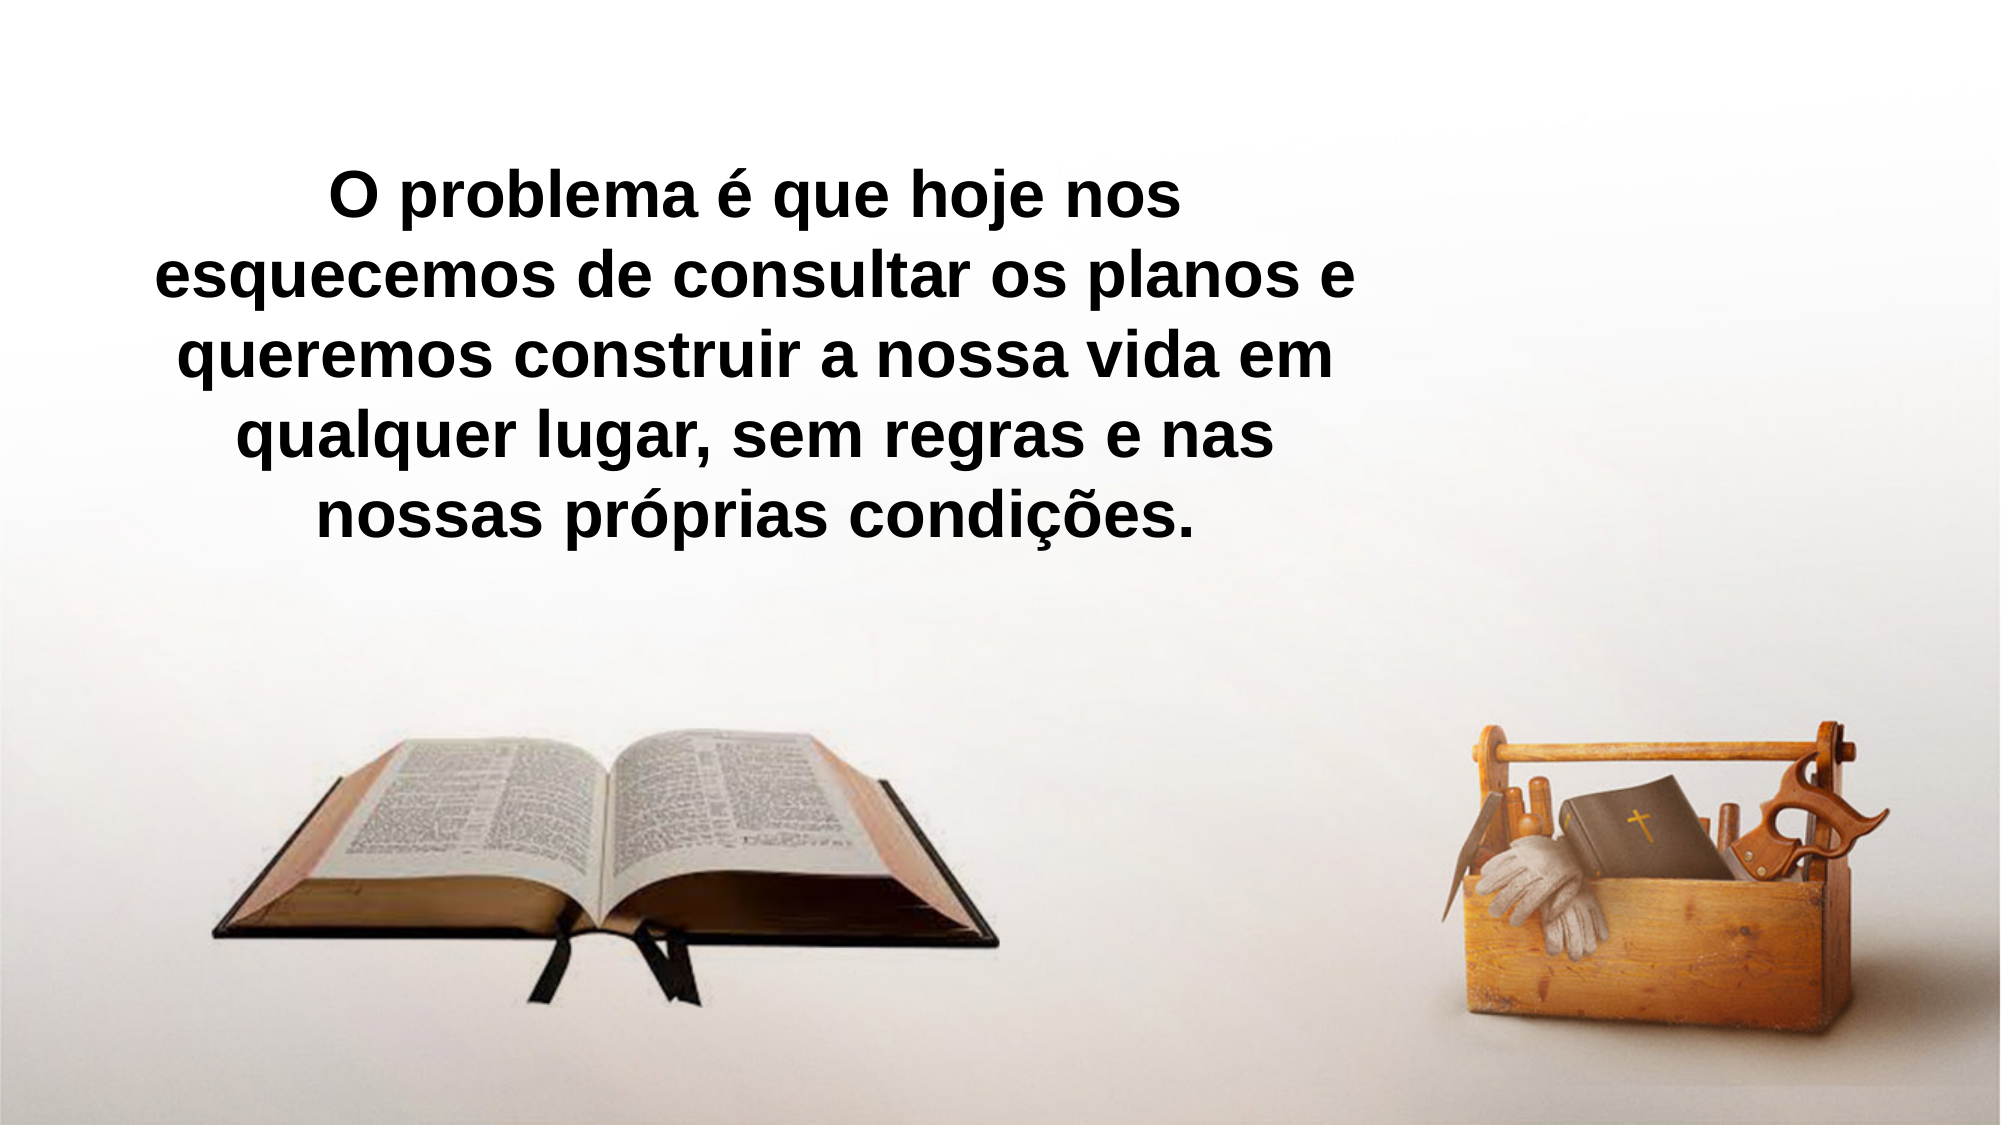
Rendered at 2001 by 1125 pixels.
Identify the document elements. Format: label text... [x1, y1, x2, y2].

picture [0, 0, 2001, 1125]
text_box O problema é que hoje nos esquecemos de consultar os planos e queremos construir a nossa vida em qualquer lugar, sem regras e nas nossas próprias condições. [134, 143, 1378, 558]
